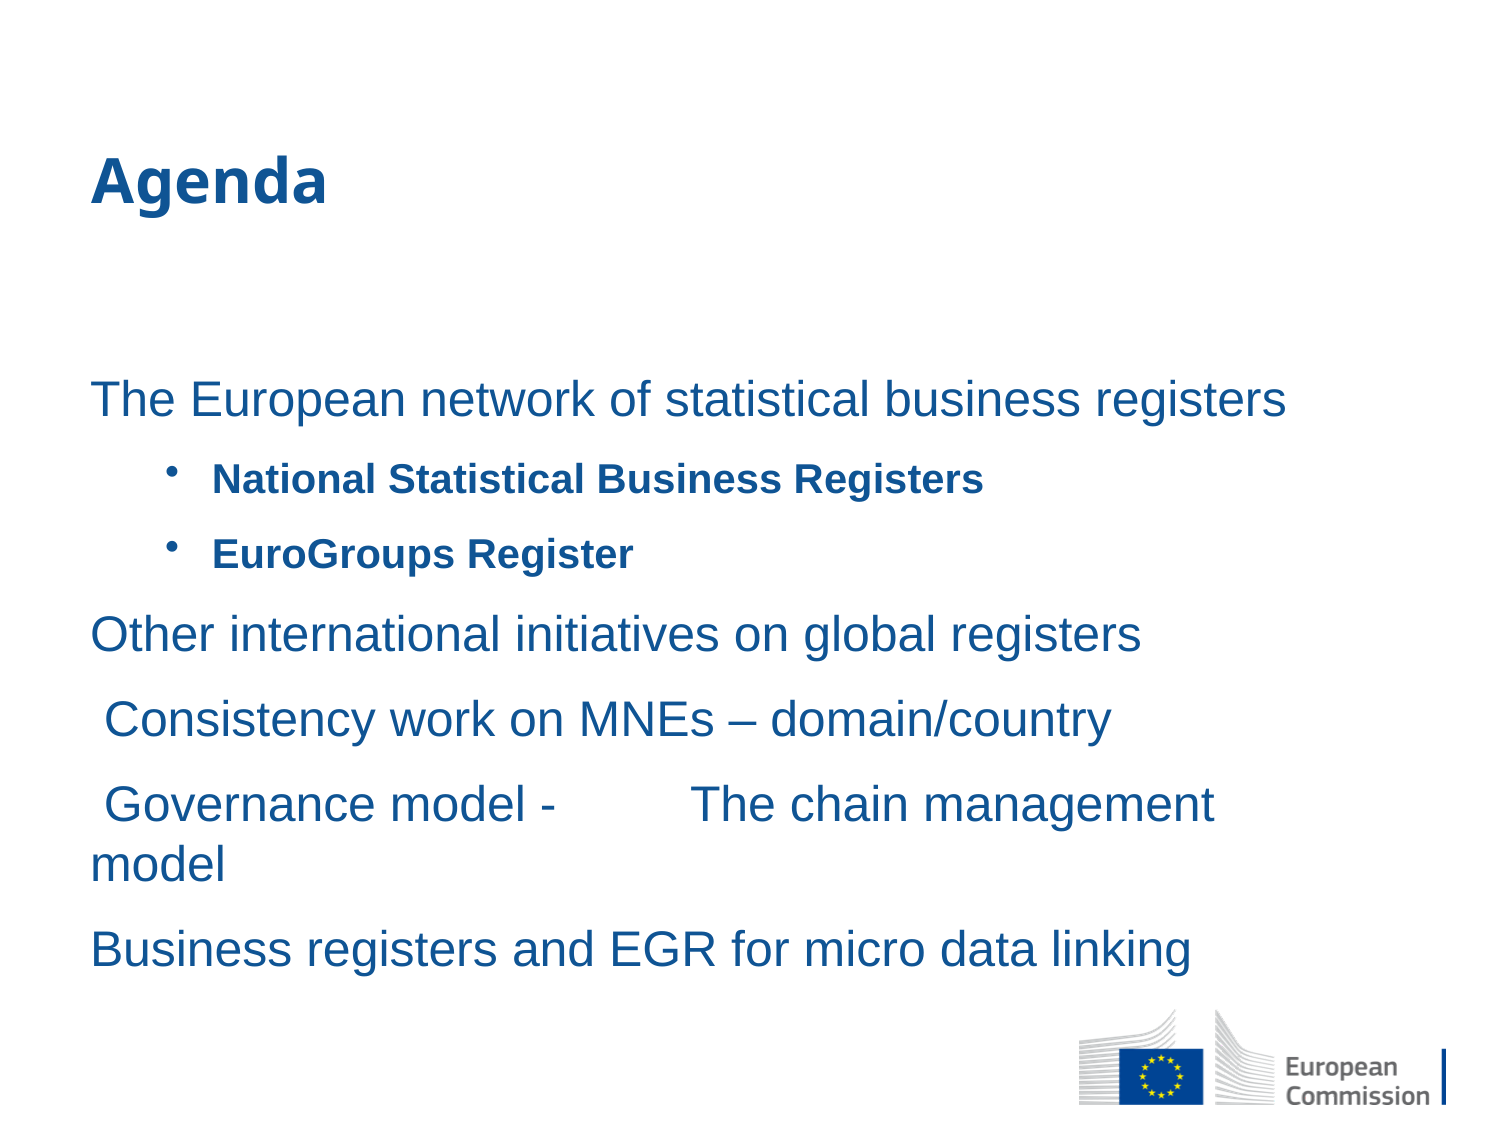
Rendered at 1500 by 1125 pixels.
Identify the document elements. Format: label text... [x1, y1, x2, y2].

title Agenda [76, 101, 1427, 256]
picture [1078, 1008, 1447, 1106]
list The European network of statistical business registers National Statistical Business Registers EuroGroups Register Other international initiatives on global registers Consistency work on MNEs – domain/country Governance model - The chain management model Business registers and EGR for micro data linking [74, 344, 1365, 999]
